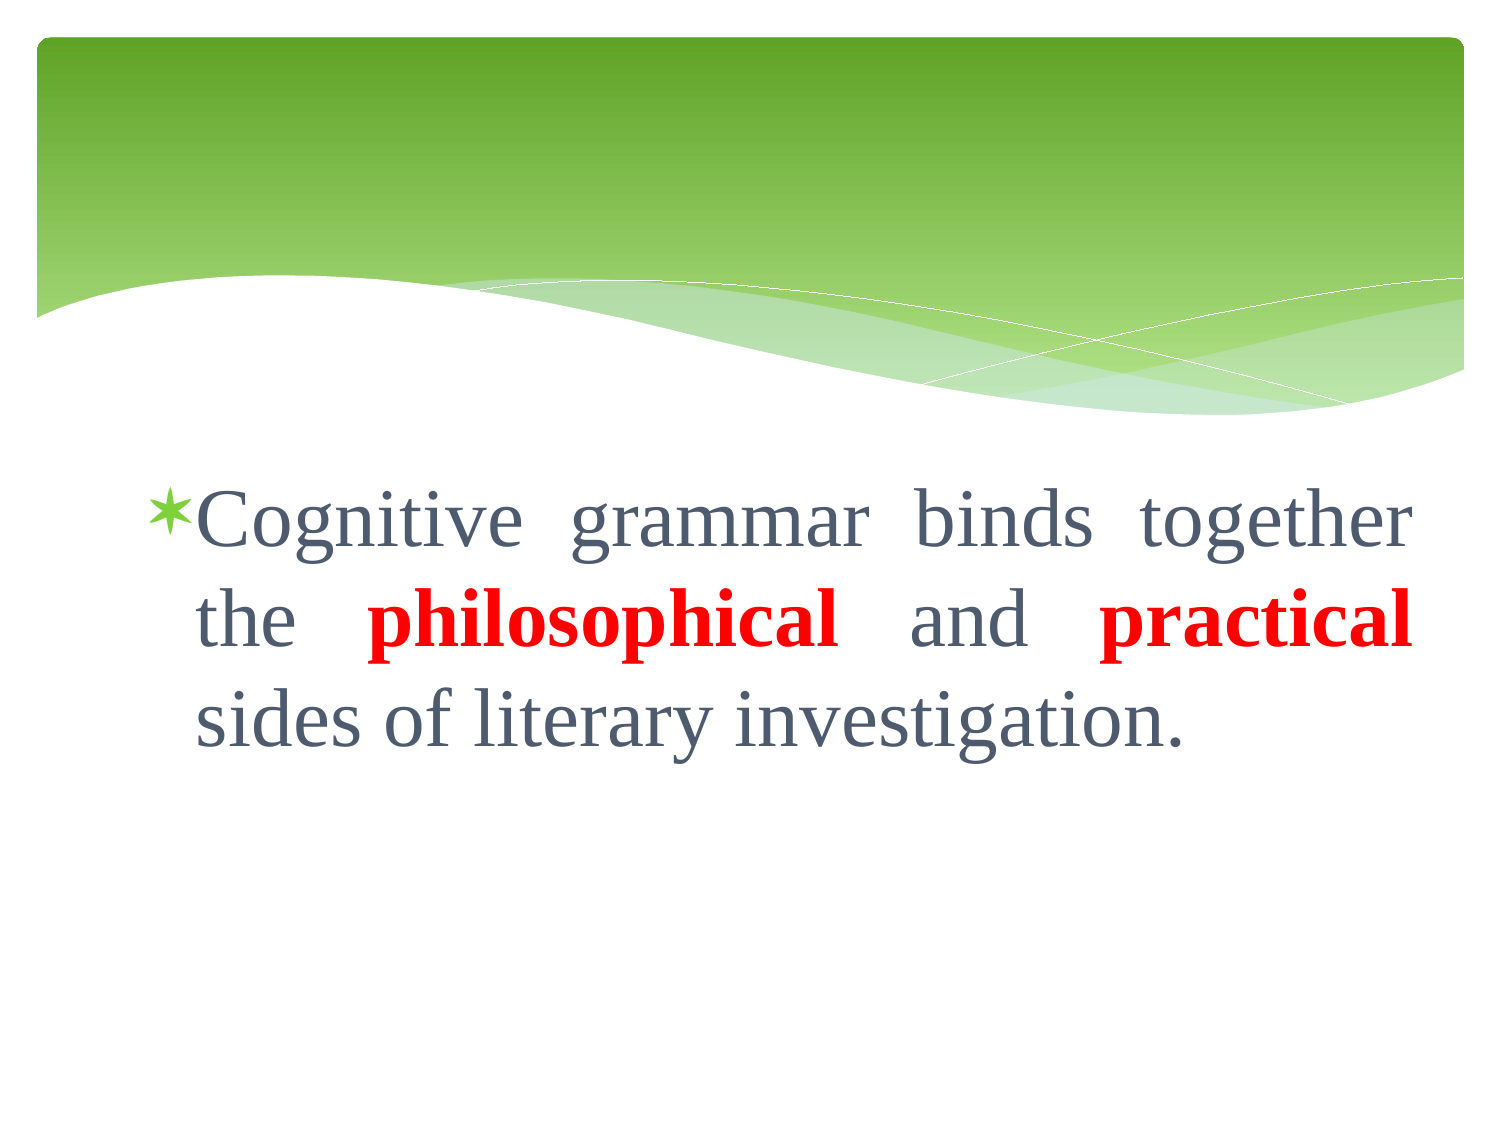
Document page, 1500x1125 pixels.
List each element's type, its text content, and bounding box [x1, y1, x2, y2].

list Cognitive grammar binds together the philosophical and practical sides of literary investigation. [135, 456, 1430, 1023]
